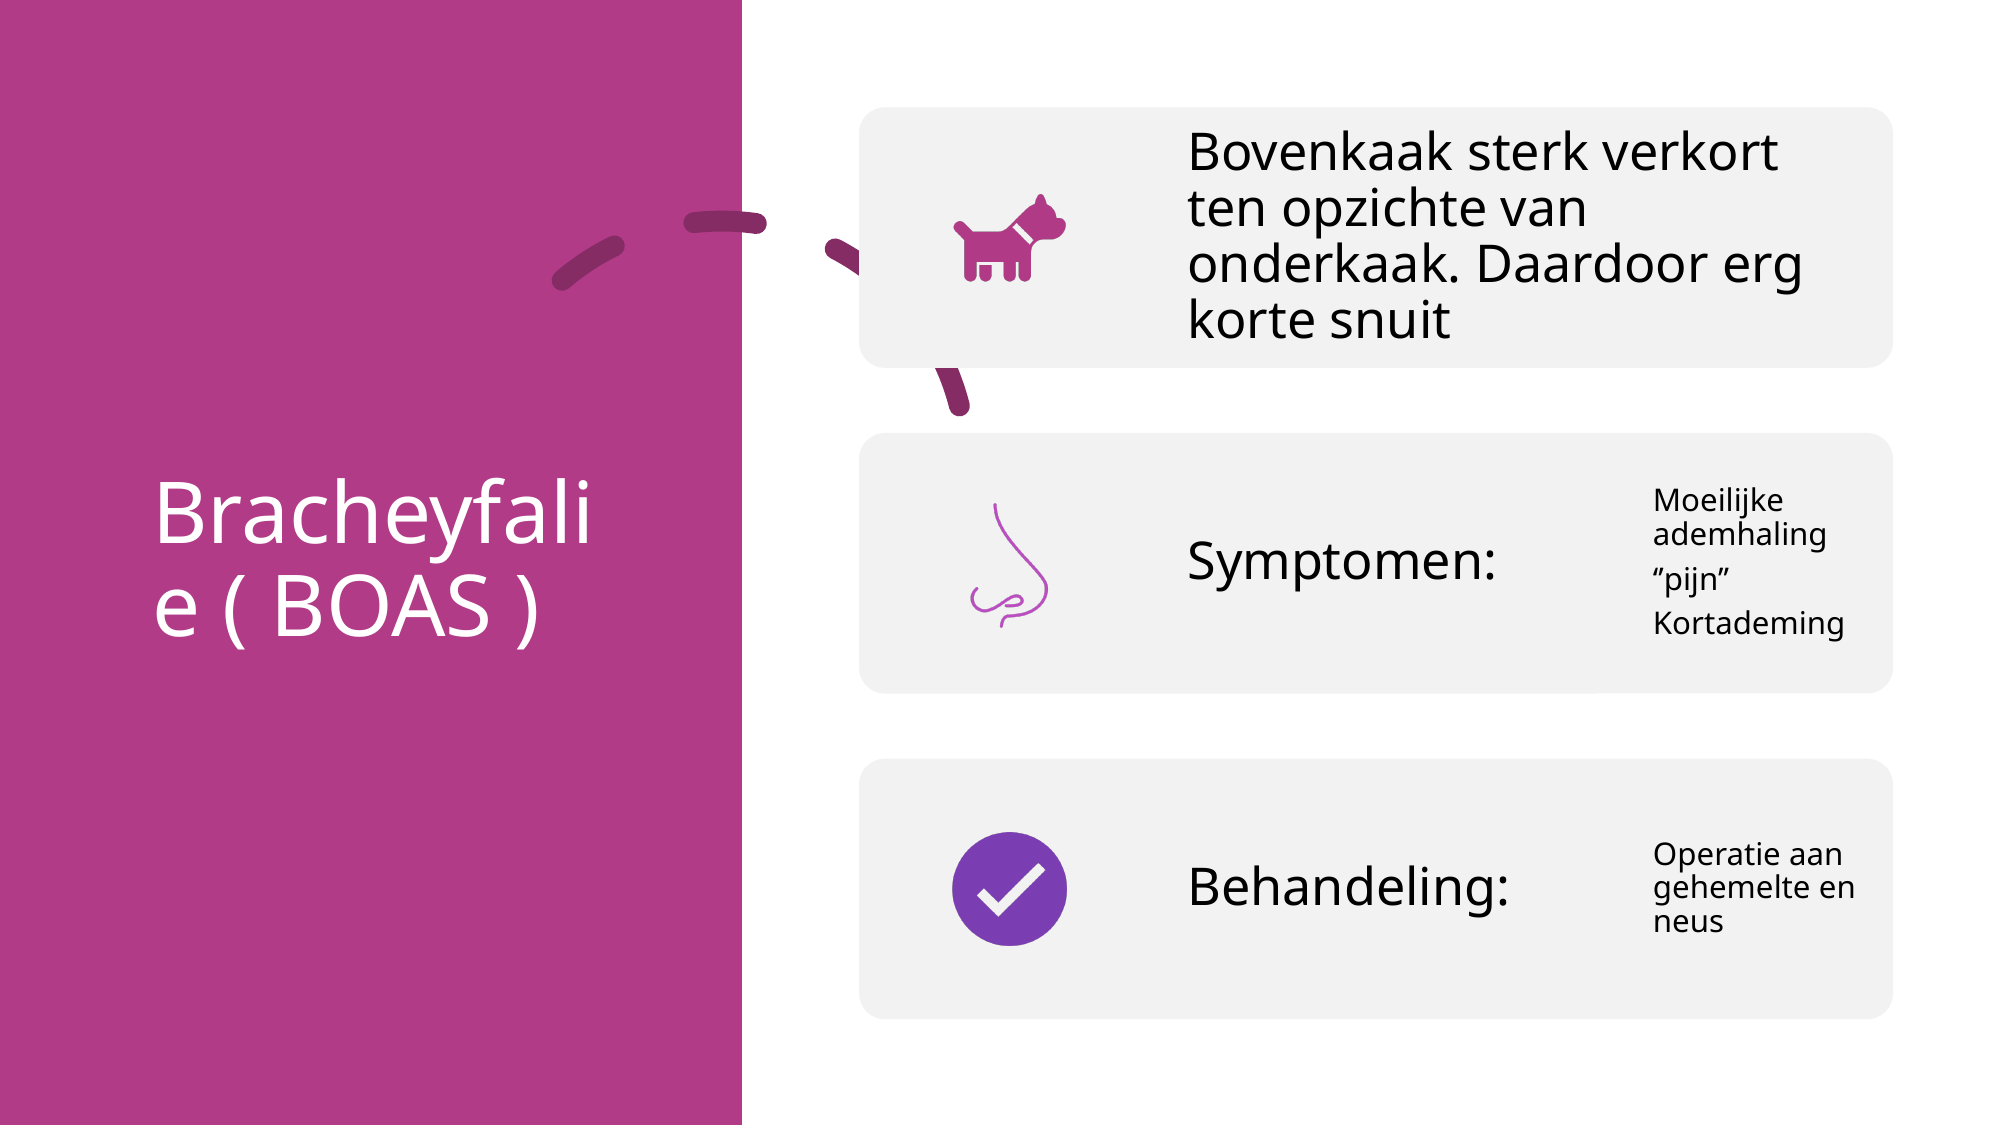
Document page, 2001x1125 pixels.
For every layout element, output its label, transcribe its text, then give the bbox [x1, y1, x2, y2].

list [858, 107, 1894, 1020]
title Bracheyfalie ( BOAS ) [137, 105, 622, 1020]
text_box [622, 220, 858, 467]
text_box [0, 0, 743, 1125]
text_box [743, 0, 2000, 1125]
